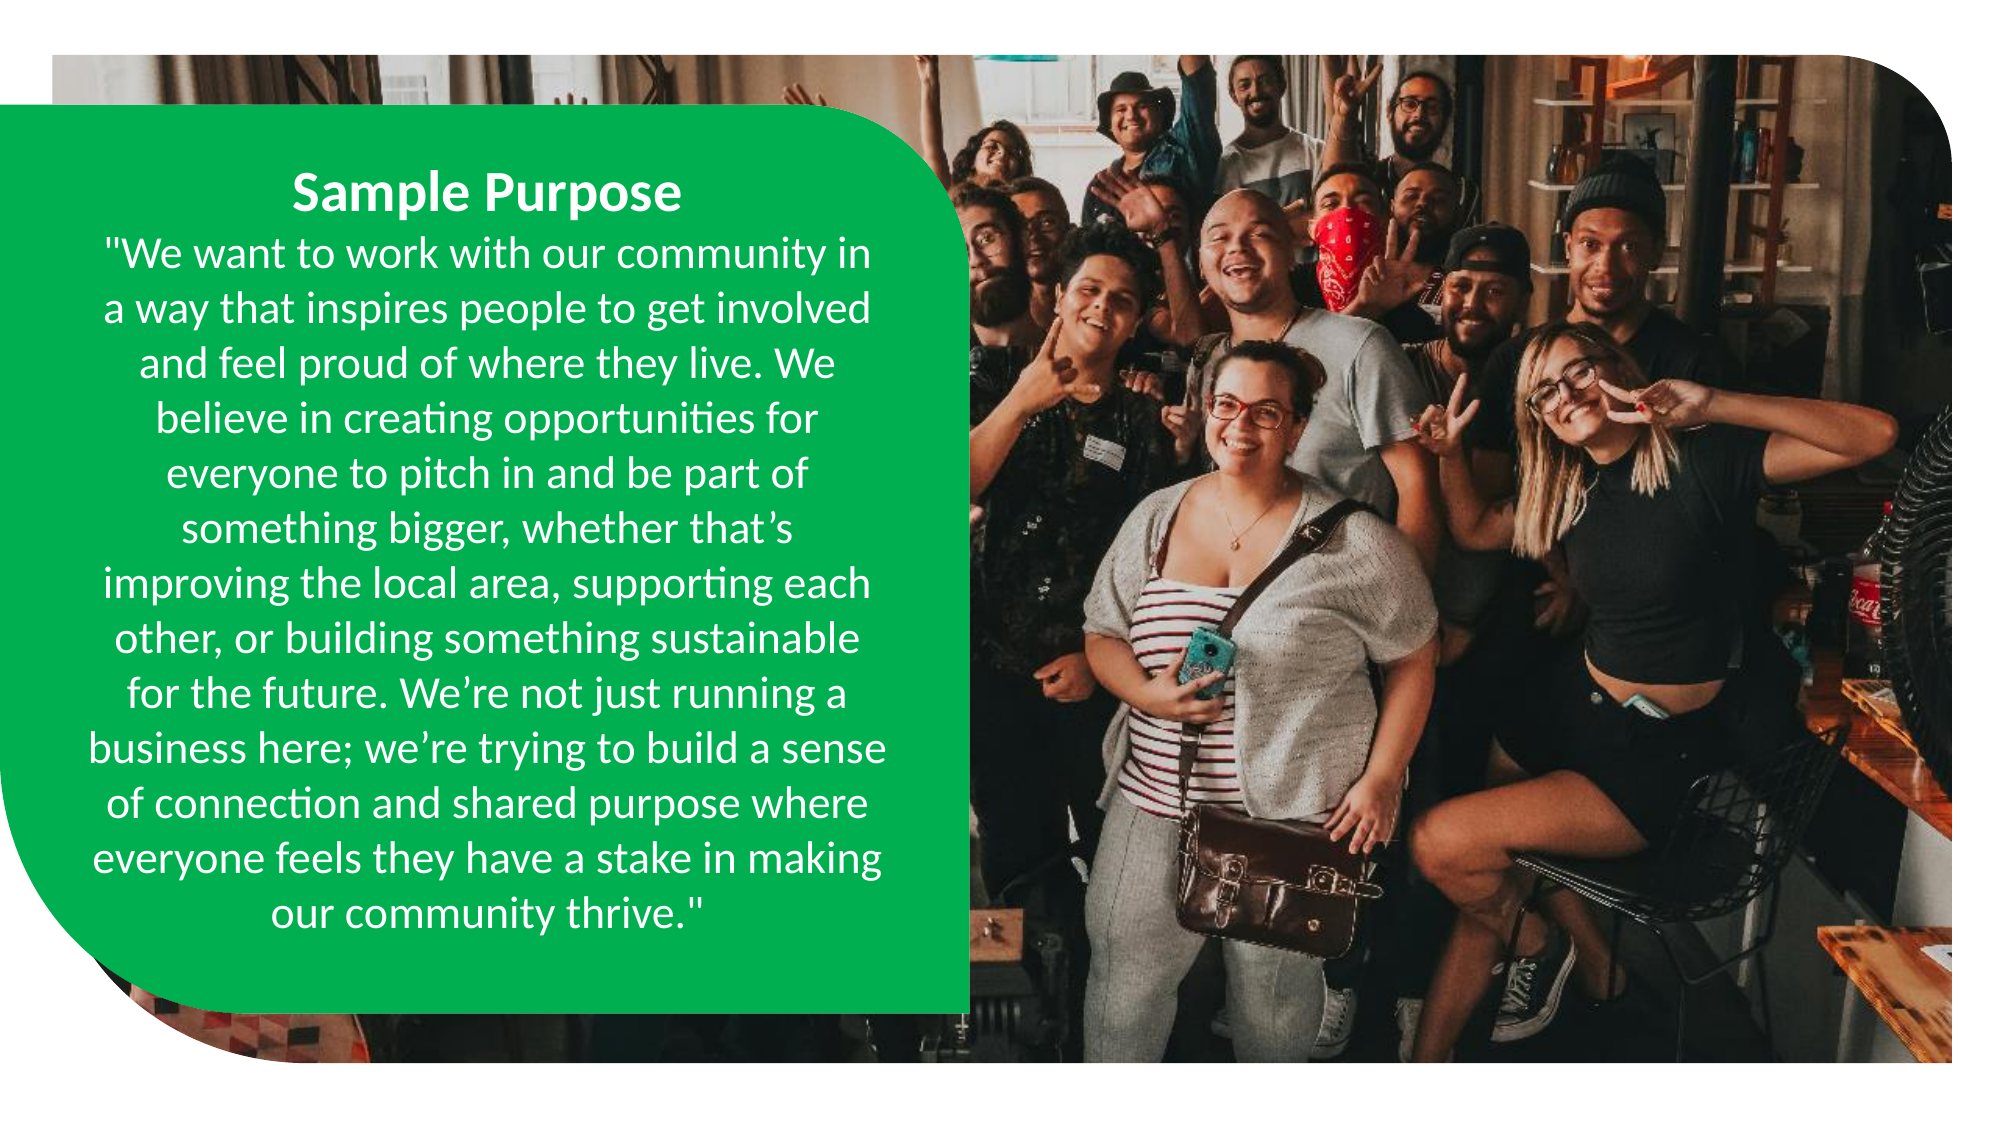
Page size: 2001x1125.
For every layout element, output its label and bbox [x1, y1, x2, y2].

picture [52, 54, 1952, 1064]
